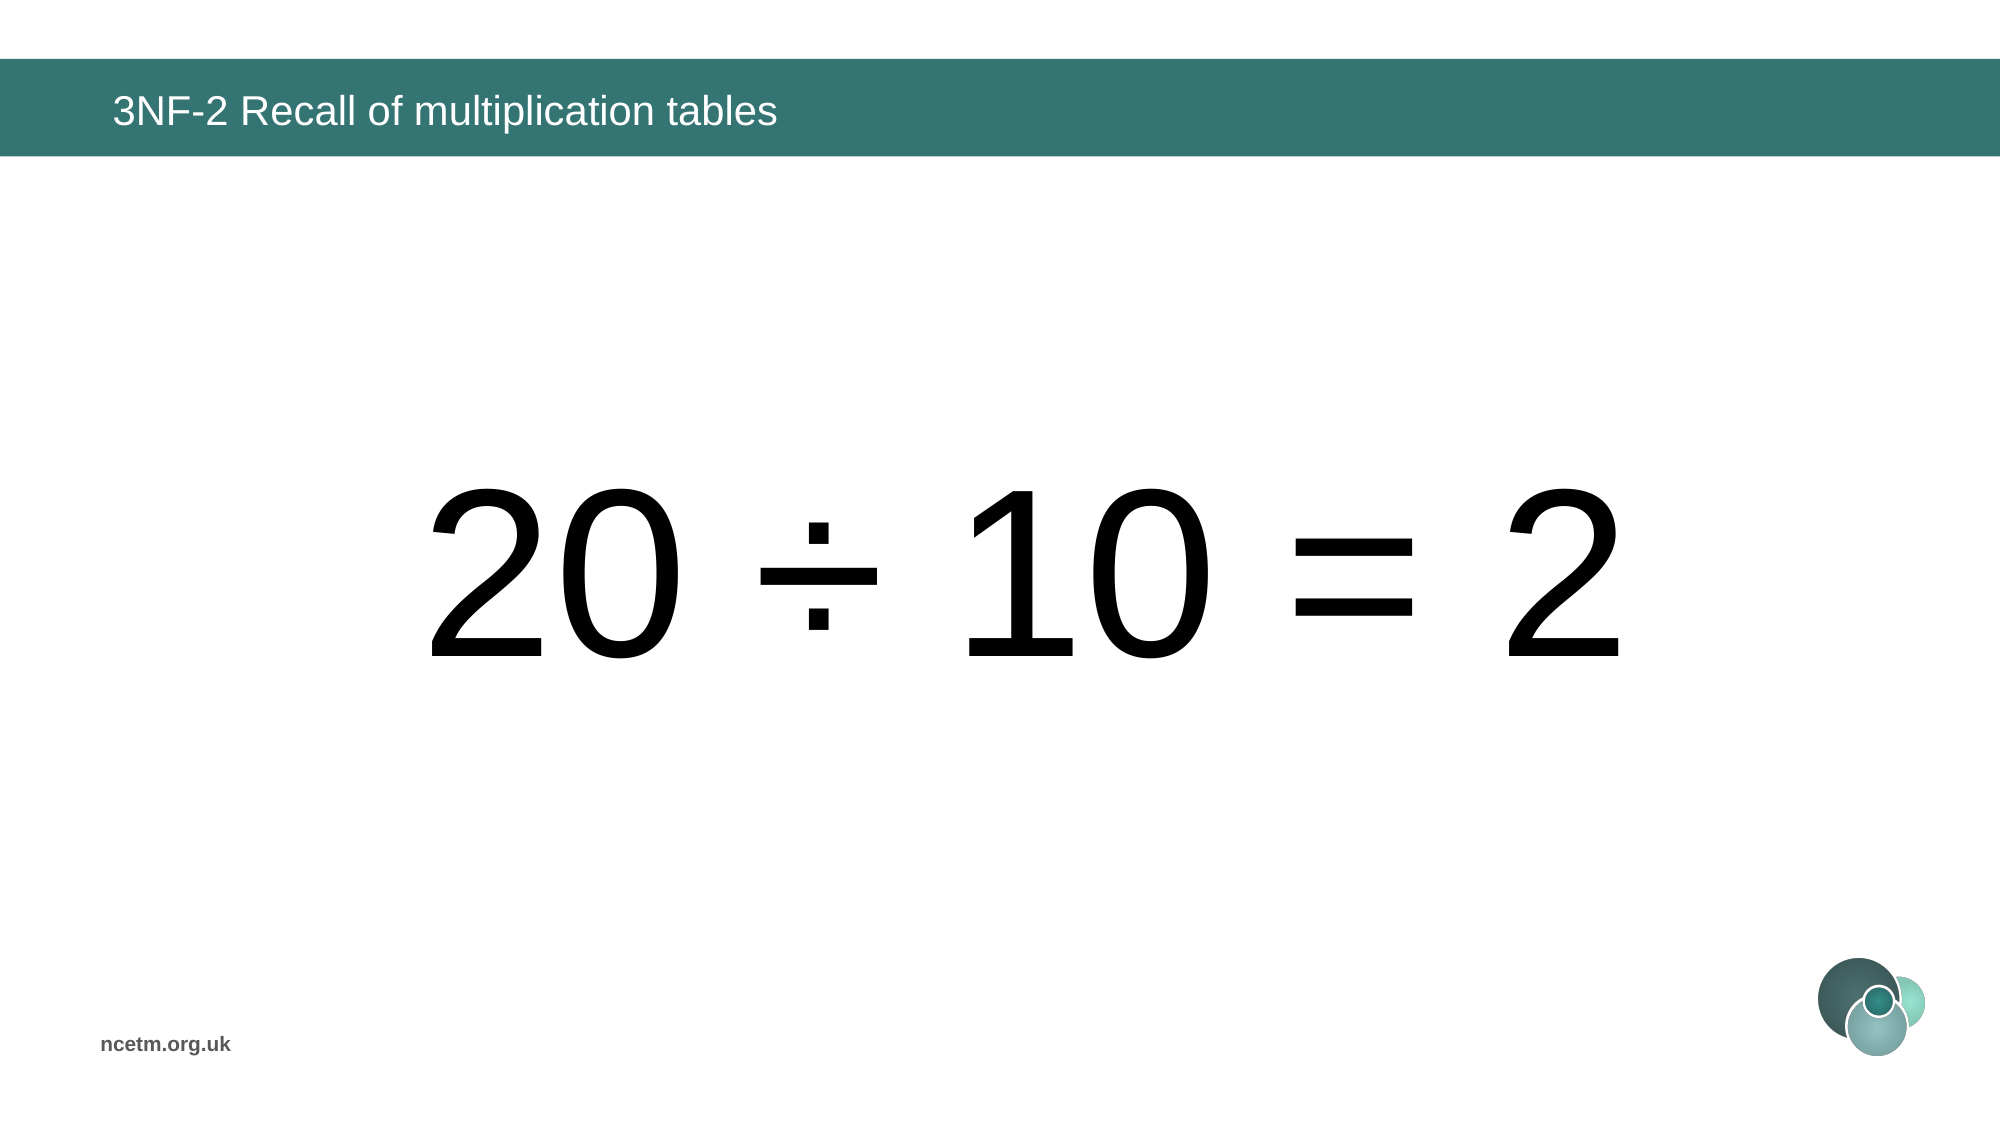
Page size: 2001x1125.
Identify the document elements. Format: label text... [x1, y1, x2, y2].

title 3NF-2 Recall of multiplication tables [97, 76, 1945, 147]
picture [1818, 958, 1925, 1056]
text_box 20 ÷ 10 = [406, 409, 1482, 712]
text_box 2 [1482, 409, 1646, 712]
